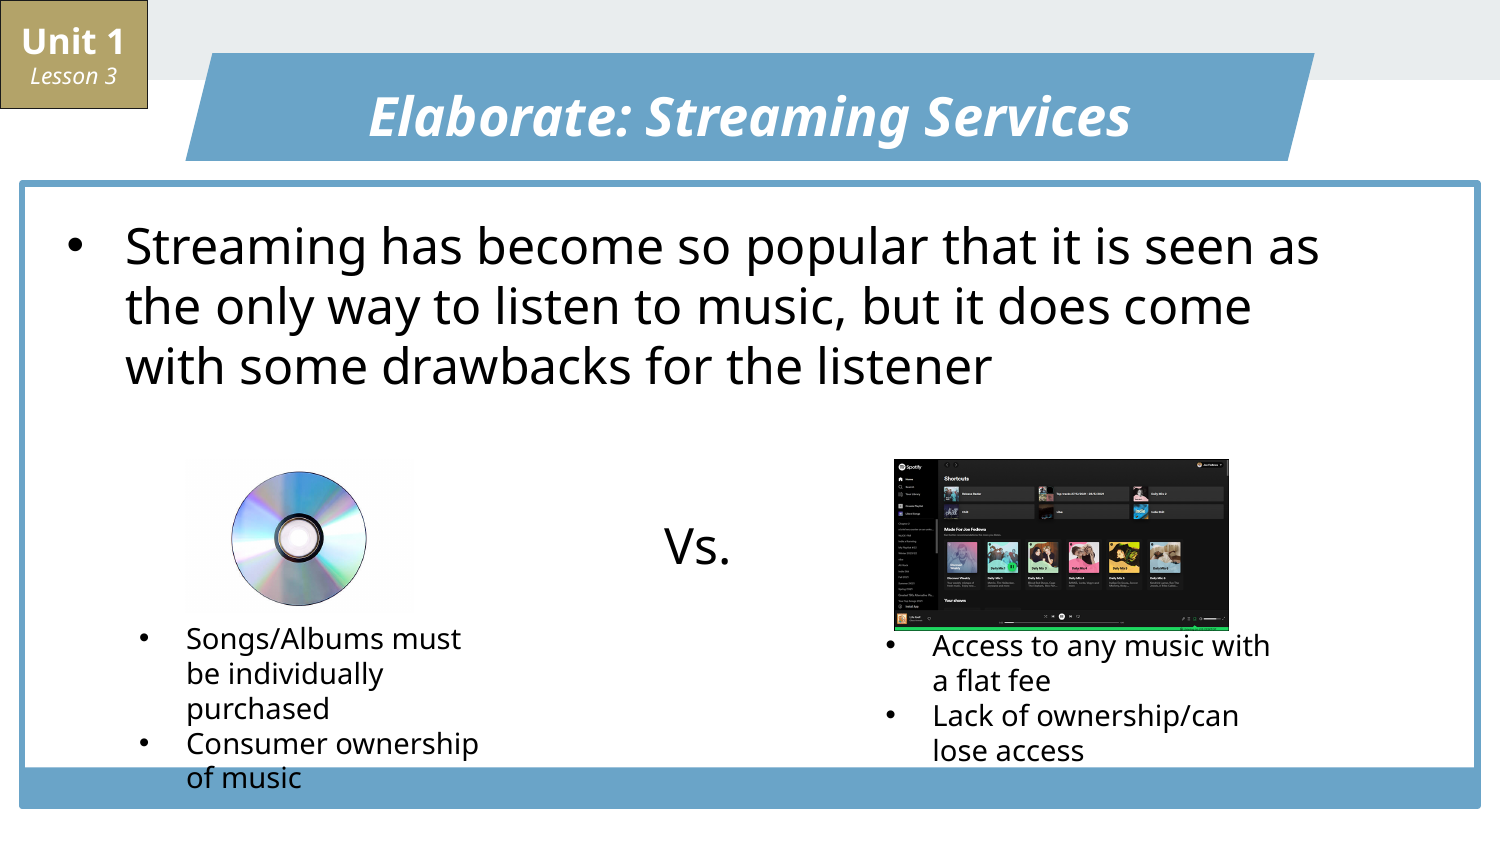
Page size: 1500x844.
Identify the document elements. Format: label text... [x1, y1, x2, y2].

text_box [185, 53, 1315, 161]
title Elaborate: Streaming Services [221, 67, 1280, 161]
text_box Unit 1 Lesson 3 [0, 0, 148, 109]
picture [25, 186, 1475, 804]
